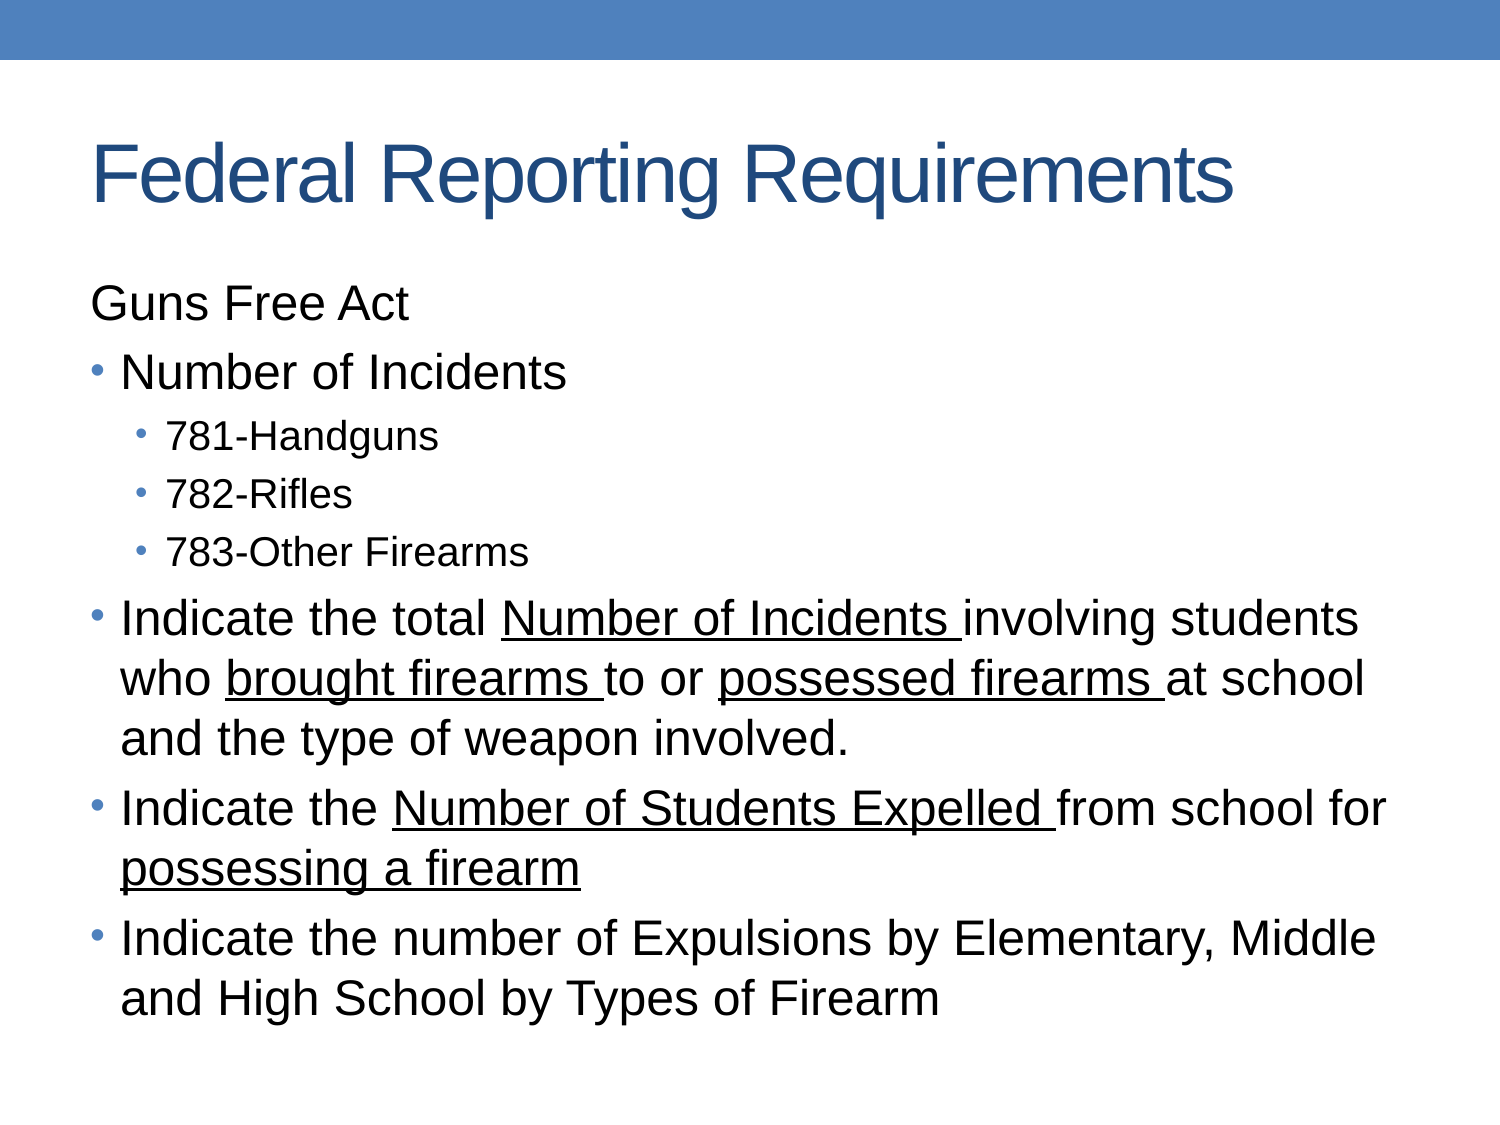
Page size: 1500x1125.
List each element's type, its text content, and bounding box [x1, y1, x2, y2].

list Guns Free Act Number of Incidents 781-Handguns 782-Rifles 783-Other Firearms Indicate the total Number of Incidents involving students who brought firearms to or possessed firearms at school and the type of weapon involved. Indicate the Number of Students Expelled from school for possessing a firearm Indicate the number of Expulsions by Elementary, Middle and High School by Types of Firearm [75, 262, 1425, 1063]
title Federal Reporting Requirements [75, 87, 1425, 250]
